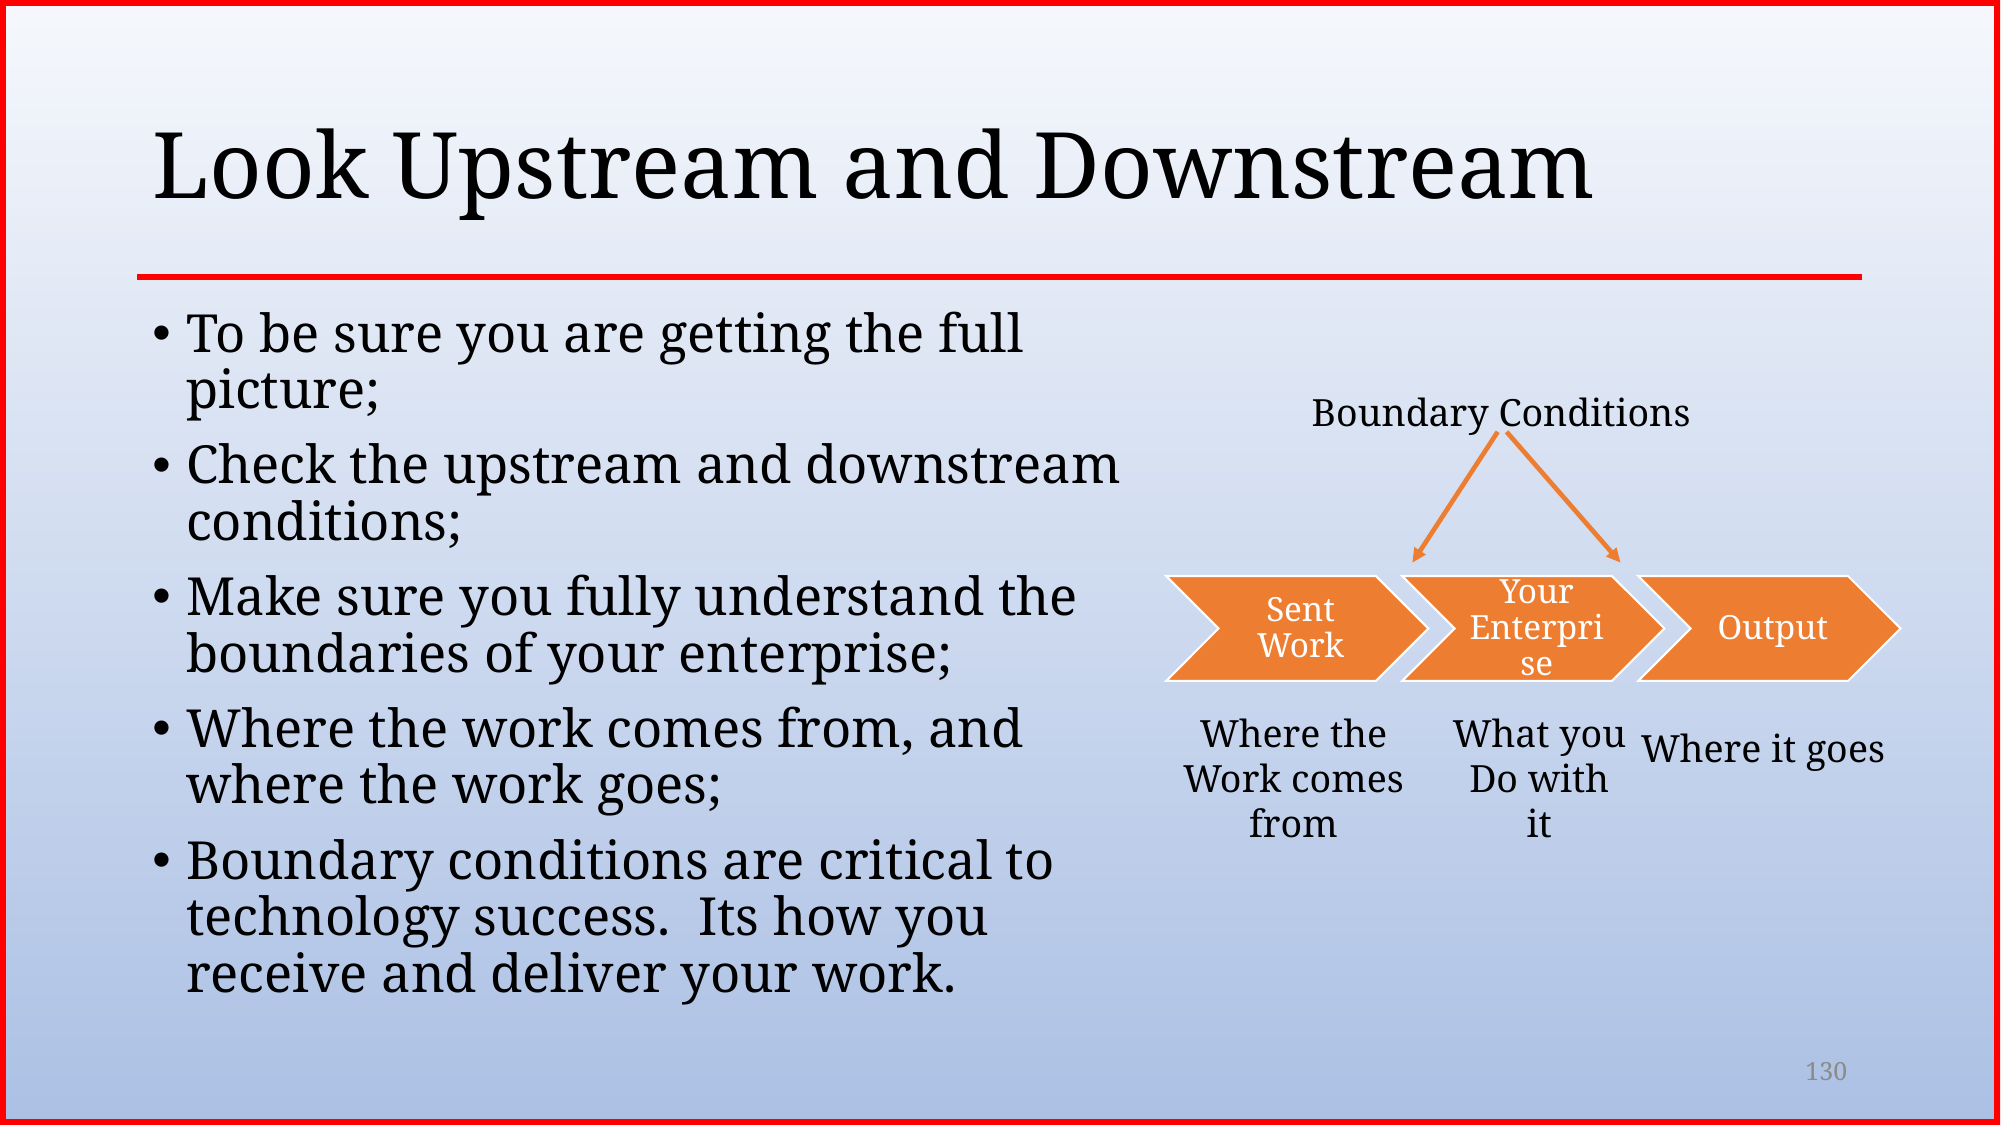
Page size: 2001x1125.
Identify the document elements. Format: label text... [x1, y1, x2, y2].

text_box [1165, 354, 1901, 903]
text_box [1412, 431, 1498, 563]
slide_number 130 [1412, 1042, 1863, 1103]
title Look Upstream and Downstream [137, 59, 1863, 278]
list To be sure you are getting the full picture; Check the upstream and downstream conditions; Make sure you fully understand the boundaries of your enterprise; Where the work comes from, and where the work goes; Boundary conditions are critical to technology success. Its how you receive and deliver your work. [137, 299, 1166, 1014]
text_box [1506, 431, 1621, 563]
